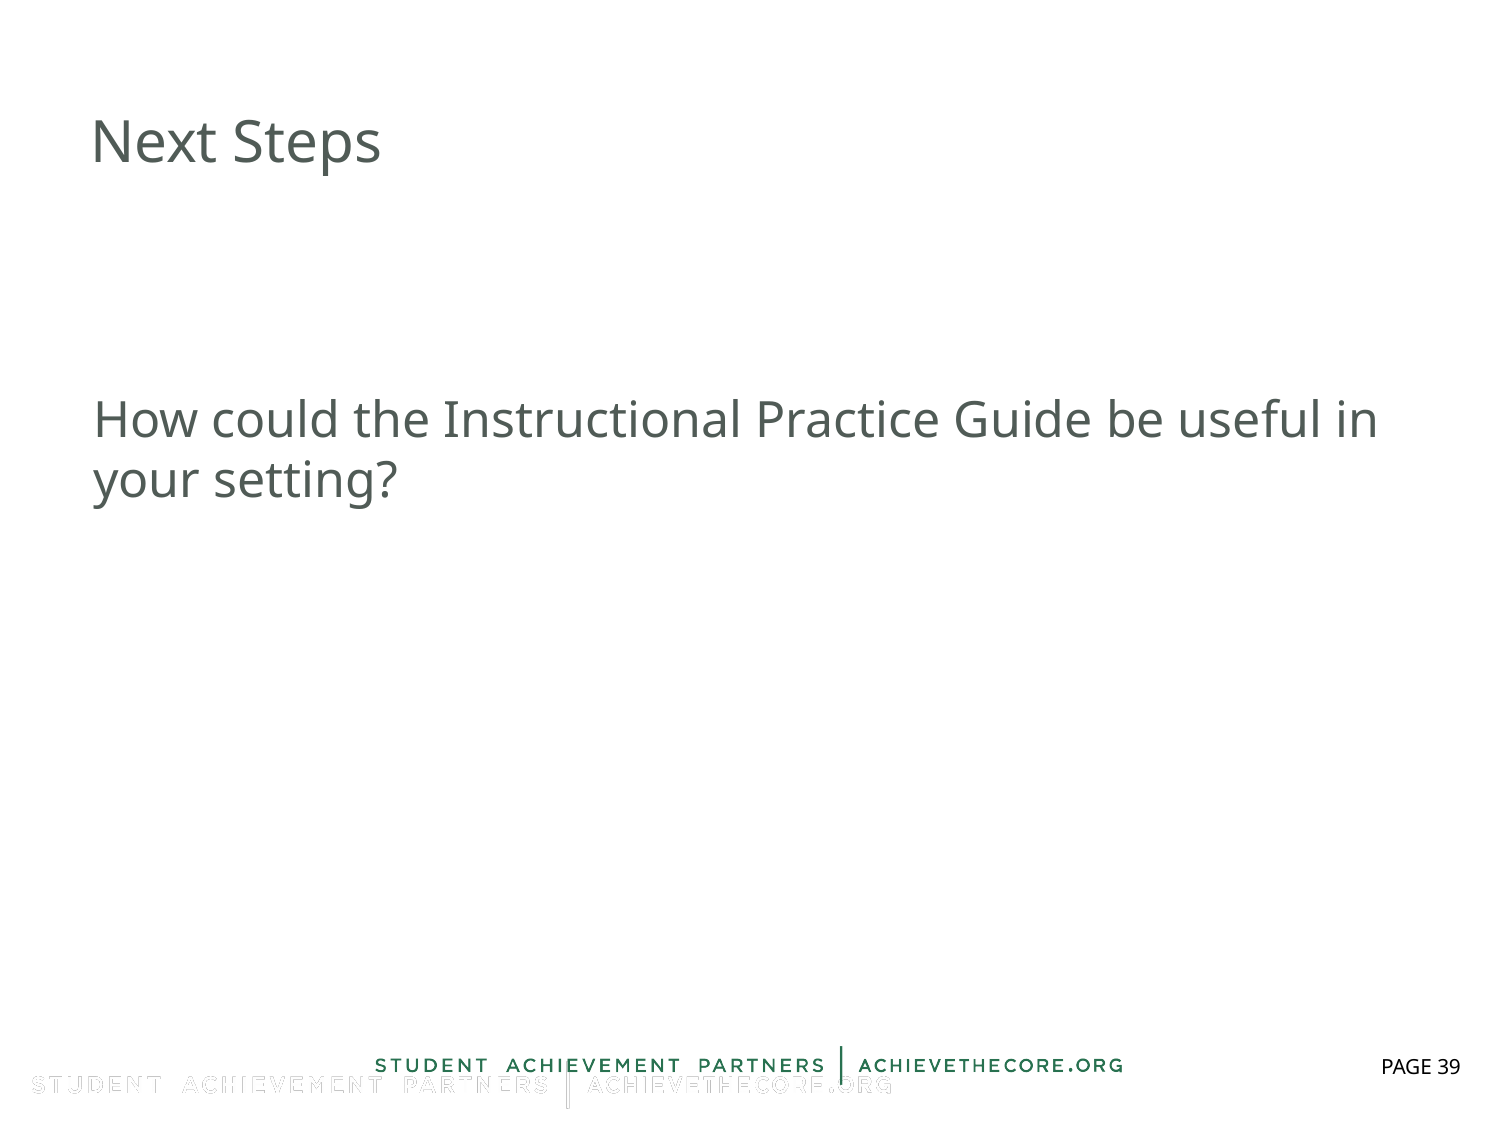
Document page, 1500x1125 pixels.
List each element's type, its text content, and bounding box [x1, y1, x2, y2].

list How could the Instructional Practice Guide be useful in your setting? [78, 379, 1429, 796]
title Next Steps [75, 45, 1425, 233]
picture [12, 1046, 1122, 1112]
